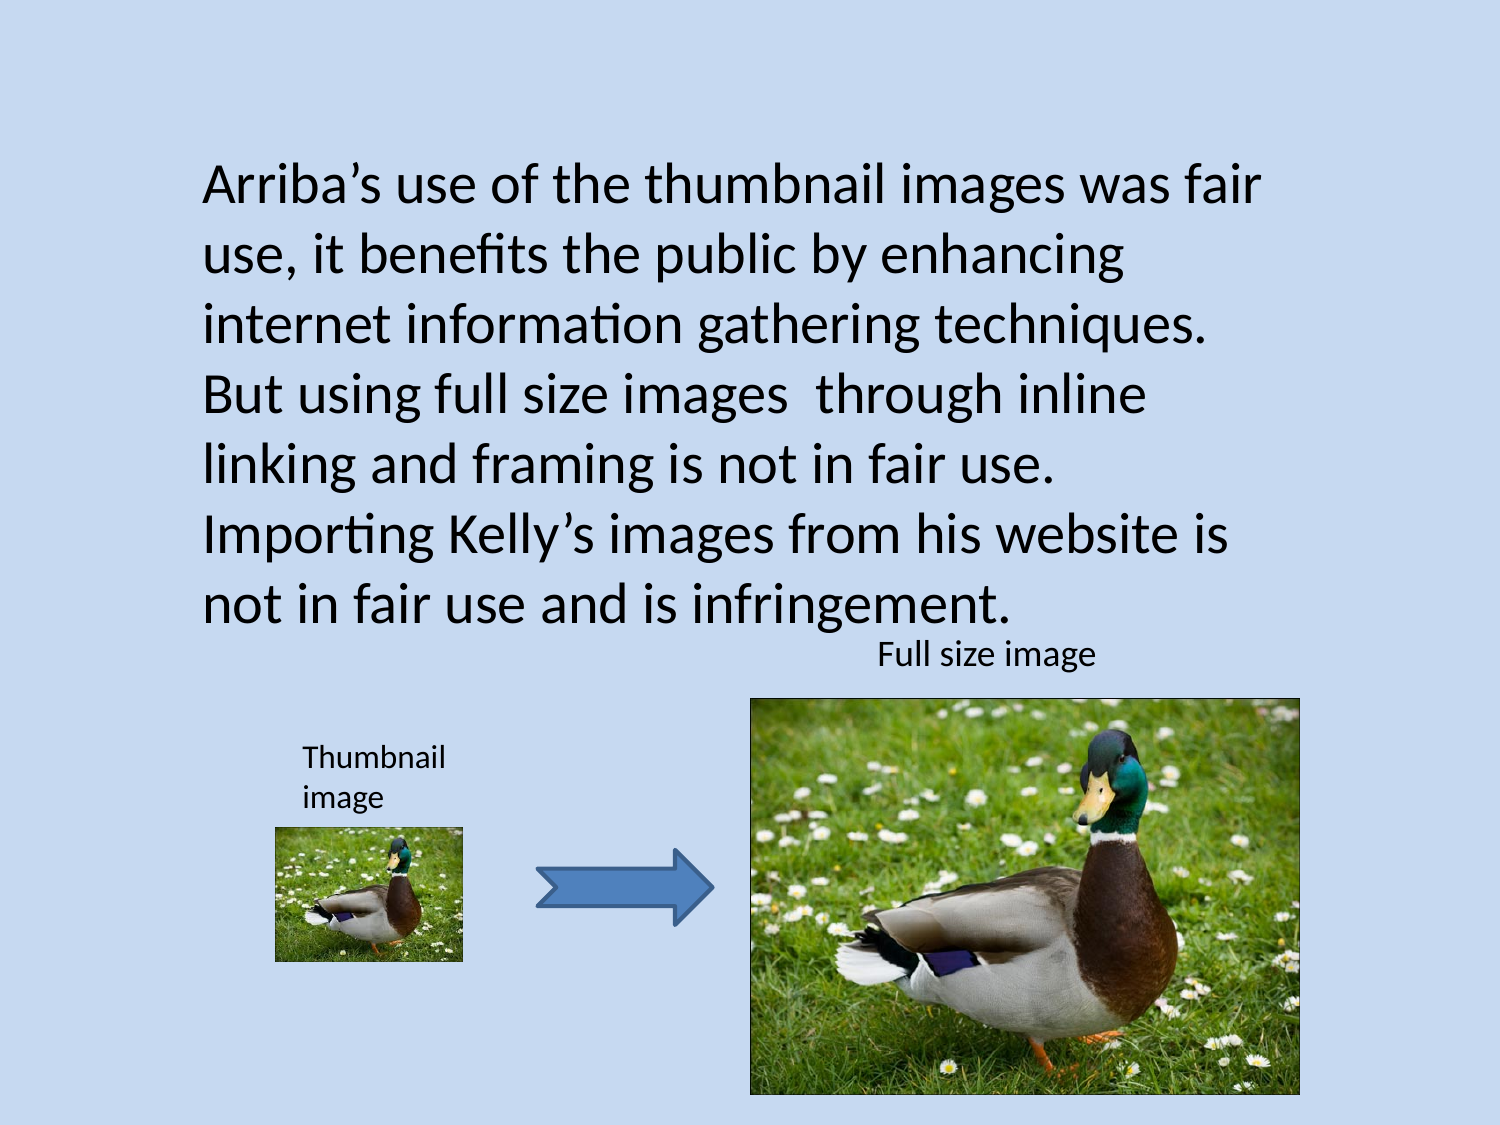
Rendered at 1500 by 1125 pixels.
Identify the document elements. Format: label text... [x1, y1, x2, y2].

text_box [535, 847, 715, 927]
text_box Thumbnail image [287, 728, 463, 823]
picture [274, 826, 463, 962]
text_box Full size image [862, 622, 1188, 682]
text_box Arriba’s use of the thumbnail images was fair use, it benefits the public by enhancing internet information gathering techniques. But using full size images through inline linking and framing is not in fair use. Importing Kelly’s images from his website is not in fair use and is infringement. [187, 137, 1288, 643]
picture [749, 698, 1301, 1096]
